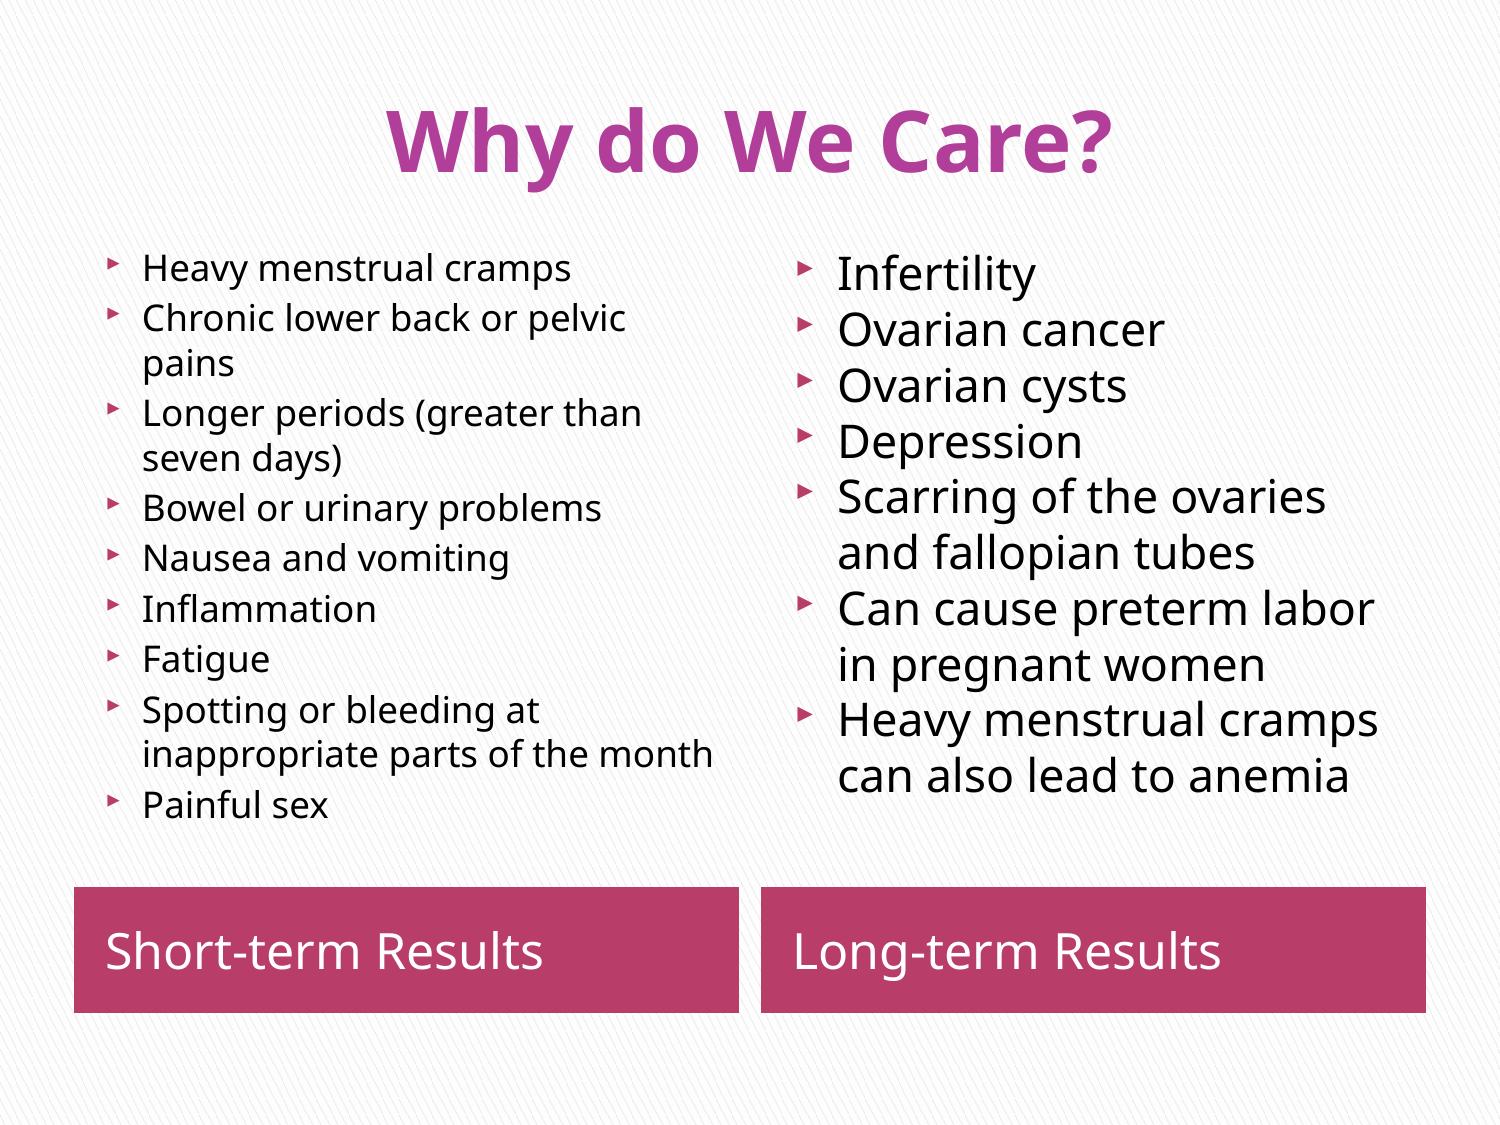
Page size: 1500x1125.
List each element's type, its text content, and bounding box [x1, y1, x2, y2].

list Short-term Results [74, 887, 739, 1013]
list Long-term Results [761, 887, 1426, 1013]
list Heavy menstrual cramps Chronic lower back or pelvic pains Longer periods (greater than seven days) Bowel or urinary problems Nausea and vomiting Inflammation Fatigue Spotting or bleeding at inappropriate parts of the month Painful sex [75, 236, 738, 884]
title Why do We Care? [75, 44, 1425, 233]
list Infertility Ovarian cancer Ovarian cysts Depression Scarring of the ovaries and fallopian tubes Can cause preterm labor in pregnant women Heavy menstrual cramps can also lead to anemia [761, 236, 1425, 884]
